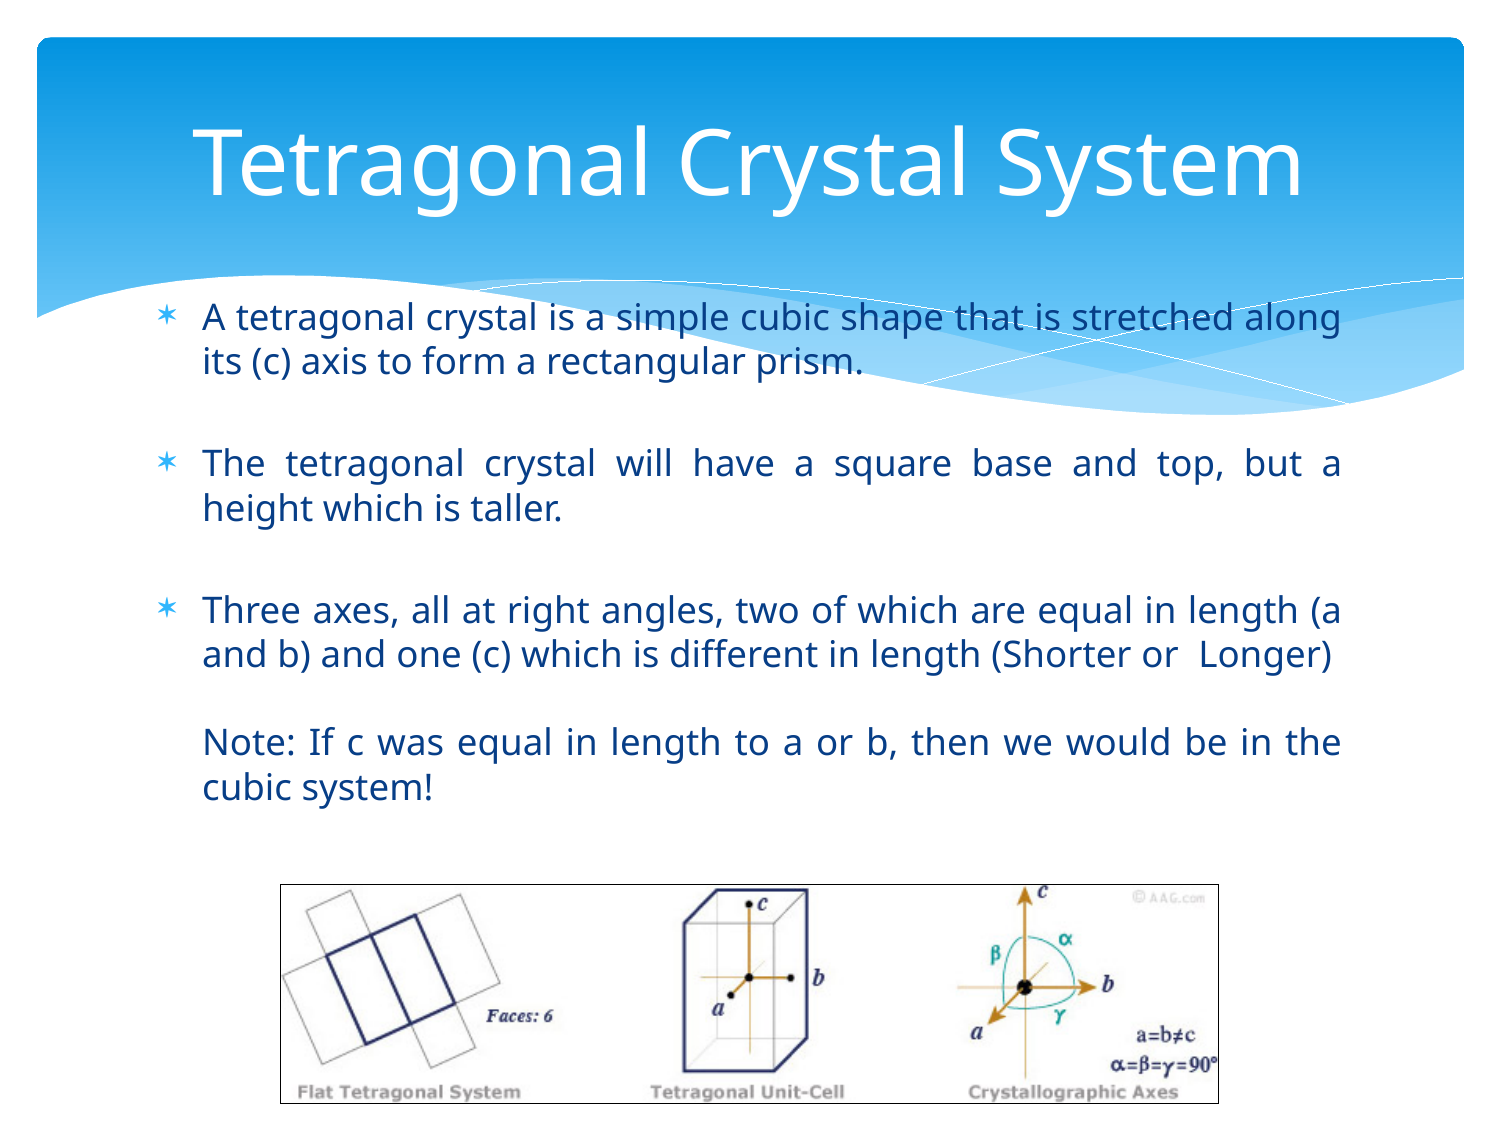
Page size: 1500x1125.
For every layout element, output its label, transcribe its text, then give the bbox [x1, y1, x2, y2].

picture [280, 884, 1219, 1104]
title Tetragonal Crystal System [75, 55, 1425, 261]
list A tetragonal crystal is a simple cubic shape that is stretched along its (c) axis to form a rectangular prism. The tetragonal crystal will have a square base and top, but a height which is taller. Three axes, all at right angles, two of which are equal in length (a and b) and one (c) which is different in length (Shorter or Longer) Note: If c was equal in length to a or b, then we would be in the cubic system! [143, 285, 1359, 852]
